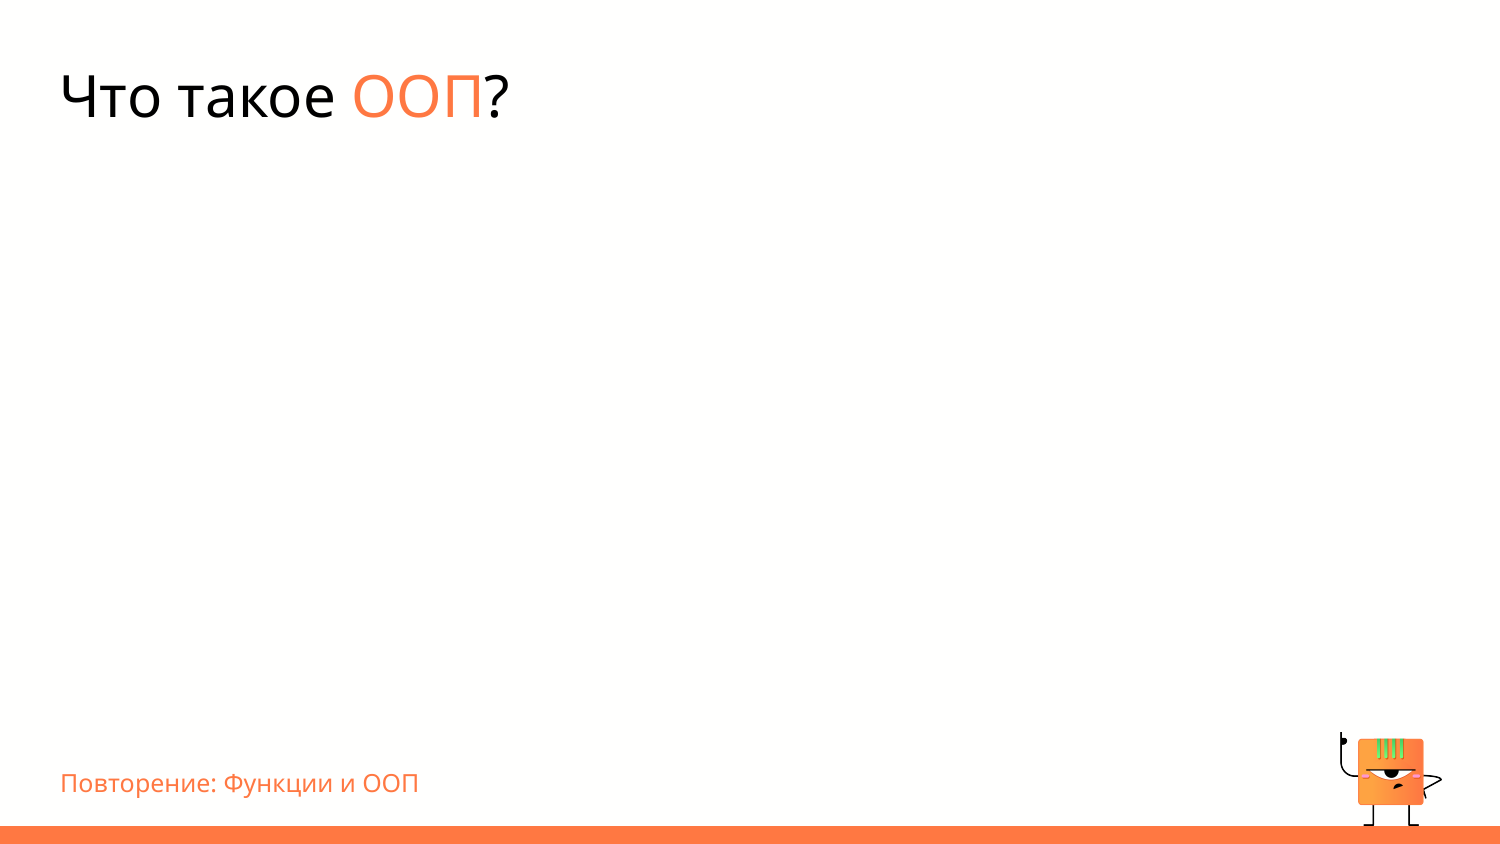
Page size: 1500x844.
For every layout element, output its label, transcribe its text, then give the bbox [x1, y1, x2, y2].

title Что такое ООП? [59, 59, 1441, 150]
subtitle Повторение: Функции и ООП [60, 767, 1233, 813]
picture [1339, 732, 1442, 826]
